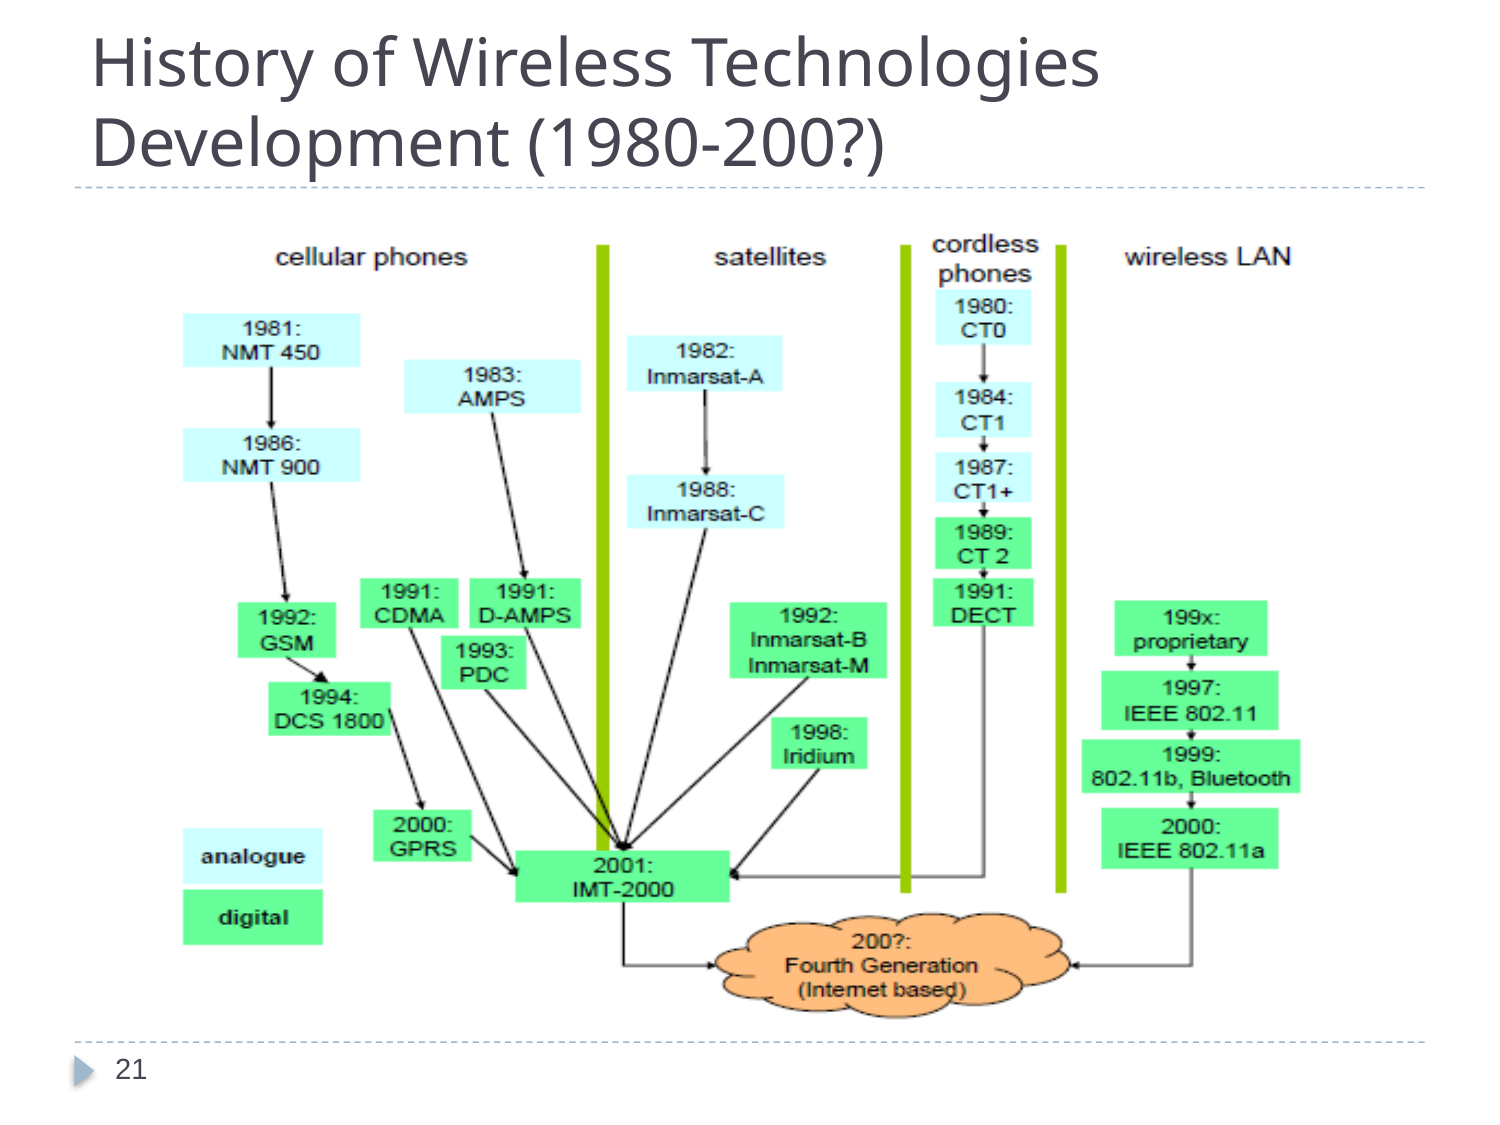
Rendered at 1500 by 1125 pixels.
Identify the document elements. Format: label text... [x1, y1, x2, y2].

title History of Wireless Technologies Development (1980-200?) [74, 24, 1426, 188]
picture [0, 199, 1500, 1026]
slide_number 21 [100, 1042, 426, 1103]
